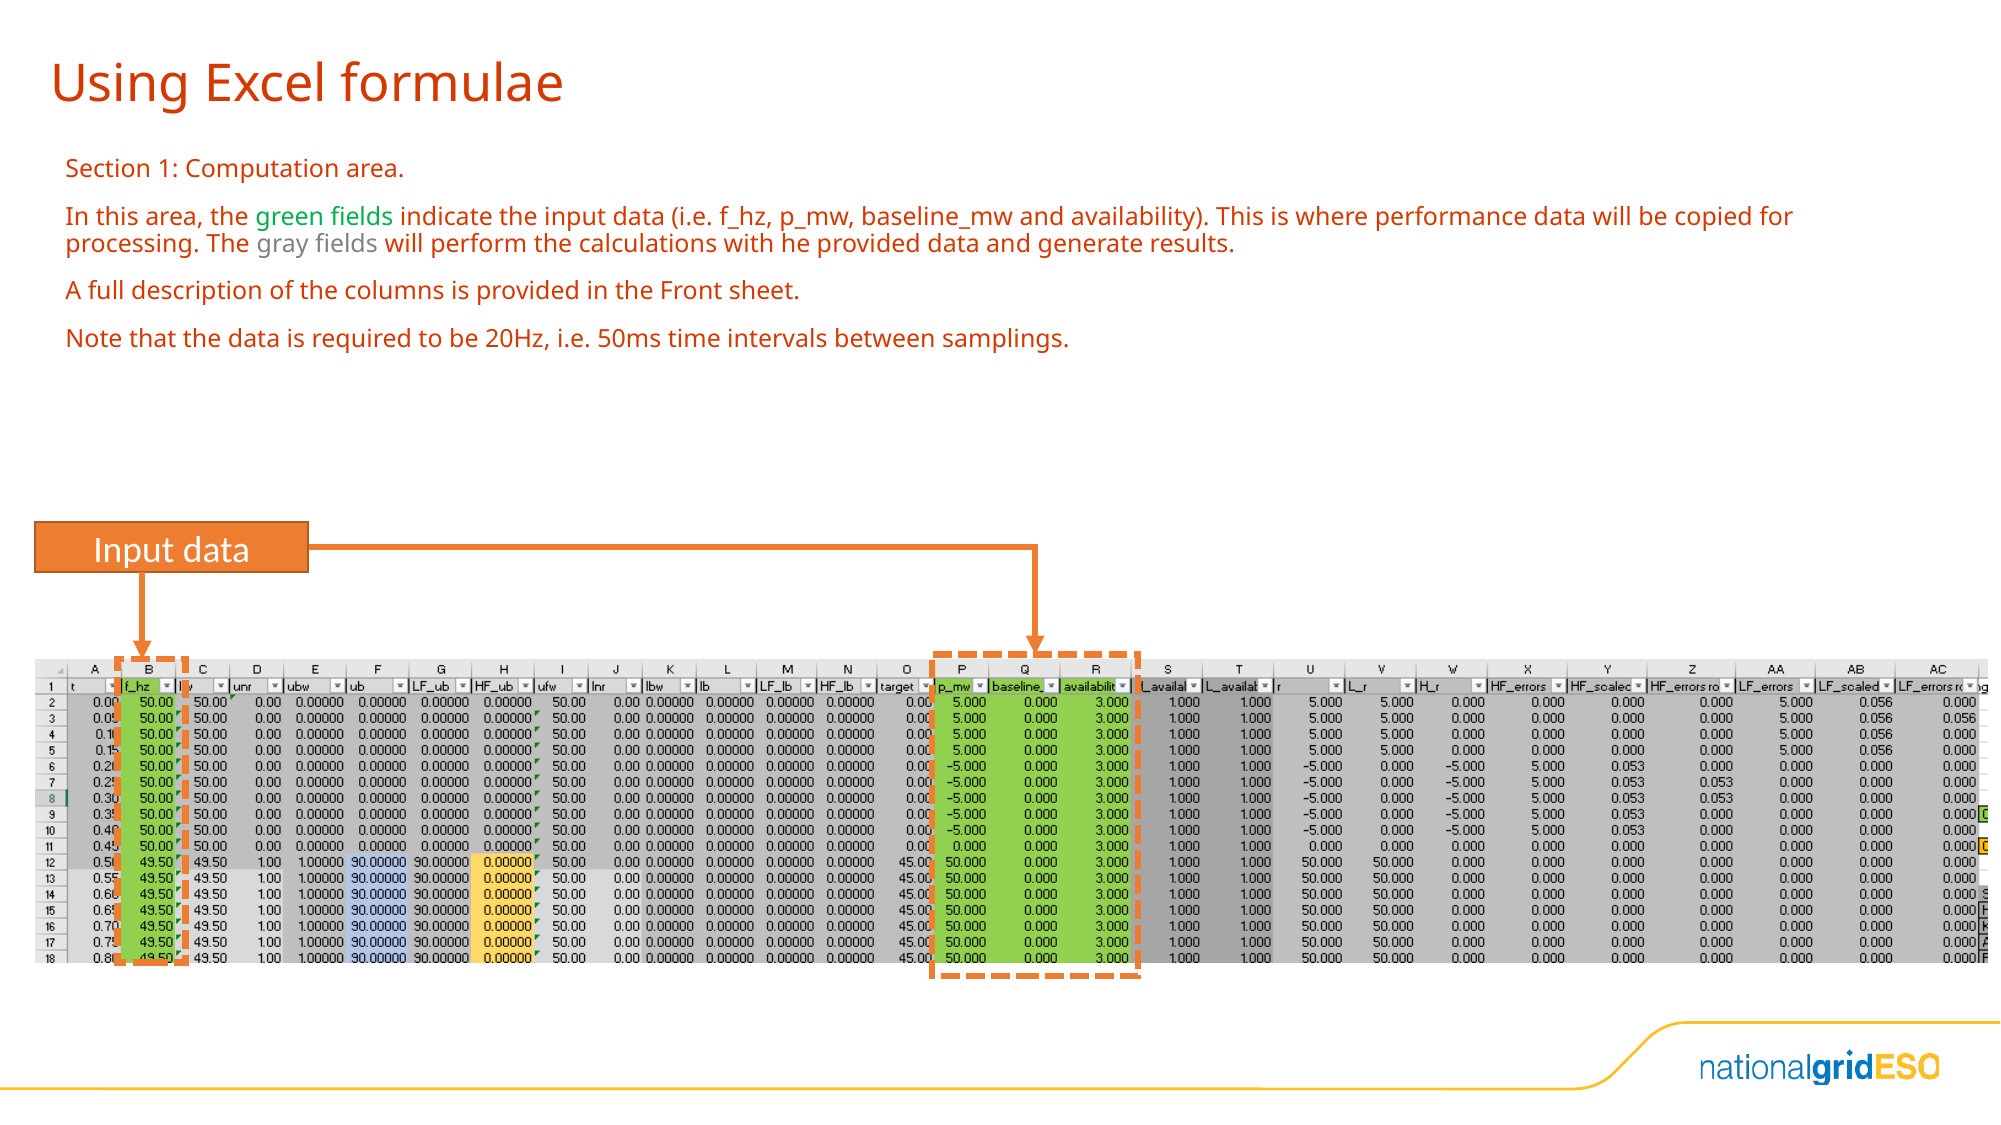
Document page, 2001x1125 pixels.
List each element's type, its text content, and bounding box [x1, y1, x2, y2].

text_box [931, 963, 1139, 977]
list Section 1: Computation area. In this area, the green fields indicate the input data (i.e. f_hz, p_mw, baseline_mw and availability). This is where performance data will be copied for processing. The gray fields will perform the calculations with he provided data and generate results. A full description of the columns is provided in the Front sheet. Note that the data is required to be 20Hz, i.e. 50ms time intervals between samplings. [50, 148, 1846, 374]
text_box [931, 653, 1139, 659]
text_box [308, 546, 1036, 655]
text_box Input data [34, 521, 309, 573]
title Using Excel formulae [35, 49, 863, 155]
picture [35, 659, 1988, 963]
